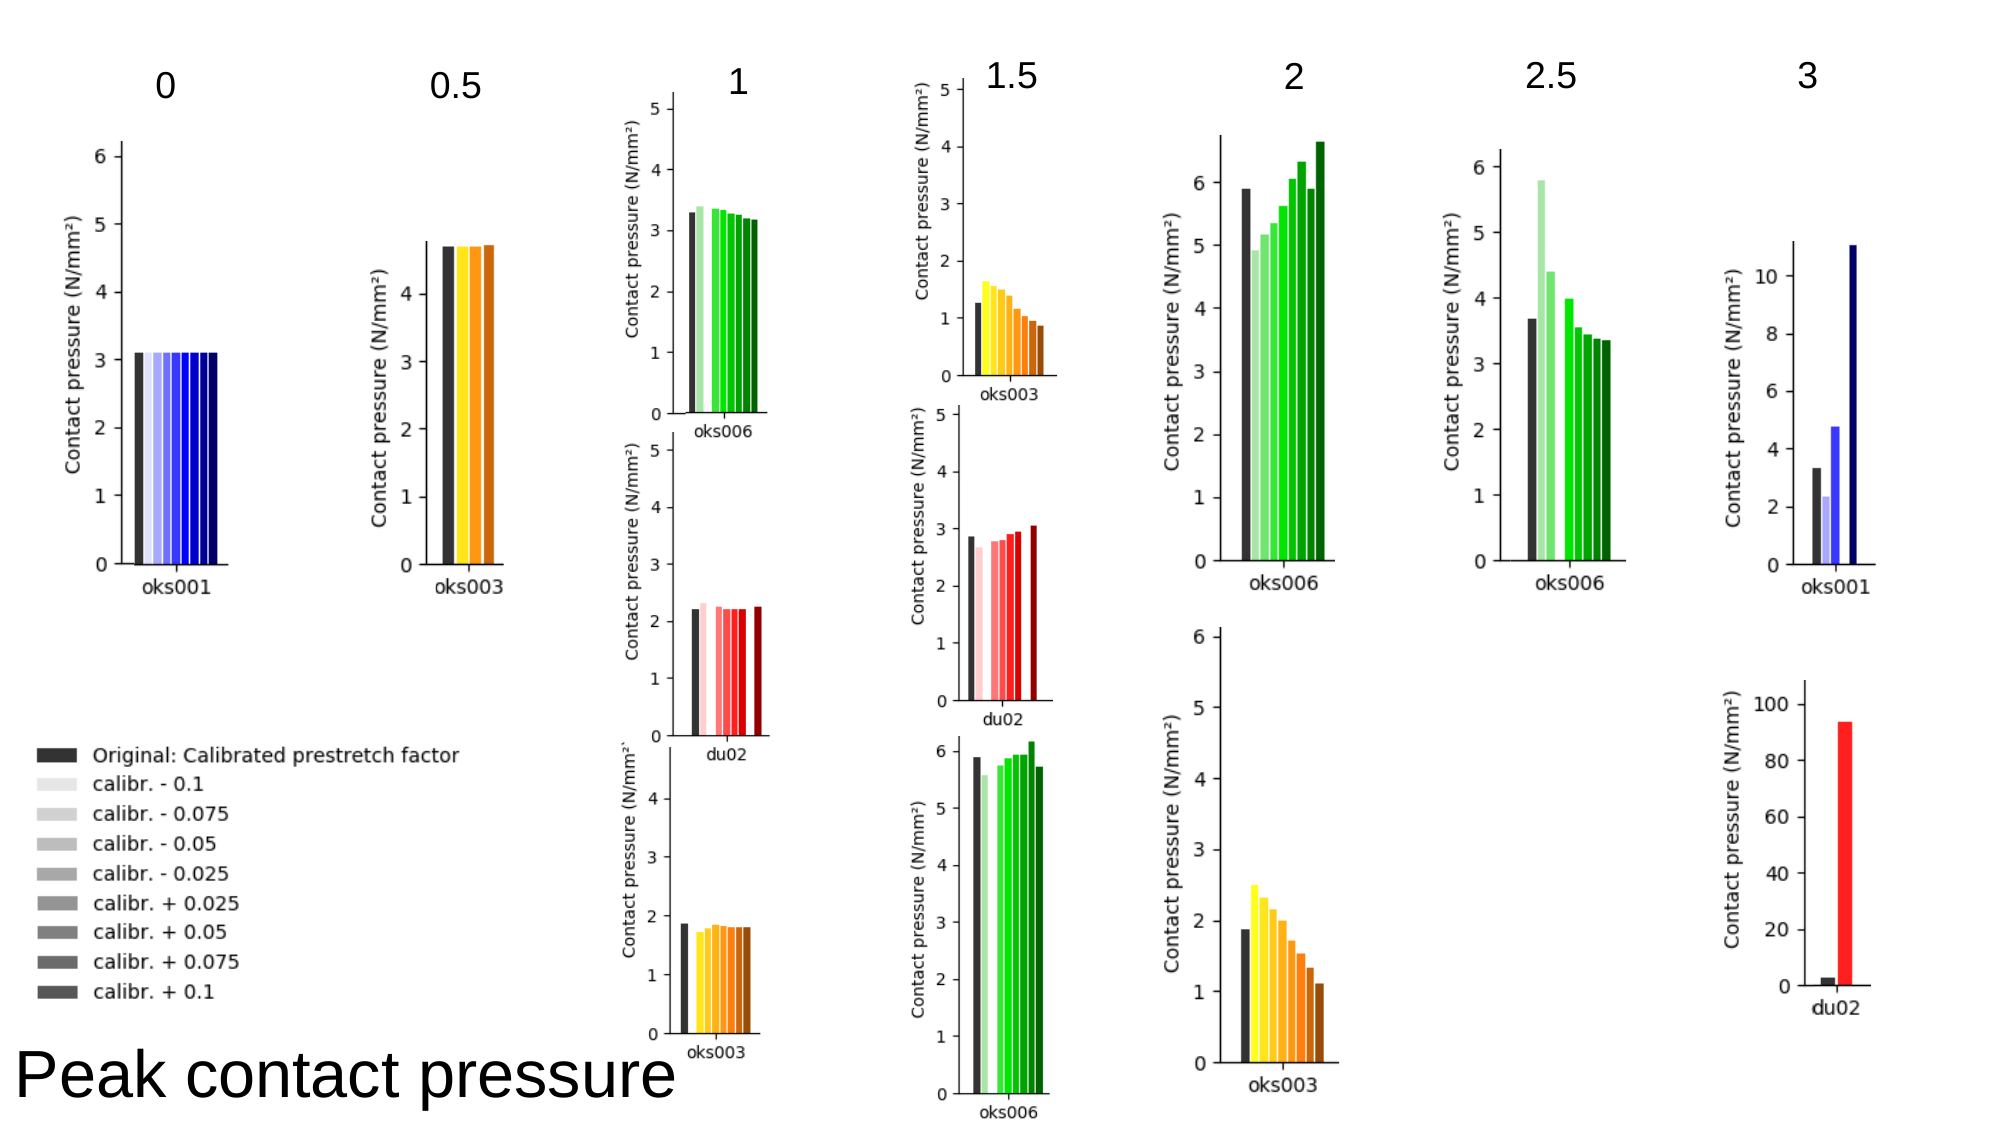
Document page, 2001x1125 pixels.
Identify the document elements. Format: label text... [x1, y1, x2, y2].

picture [1438, 149, 1627, 623]
text_box 0 [140, 53, 215, 114]
picture [1715, 240, 1876, 614]
text_box 3 [1782, 44, 1877, 104]
picture [1145, 627, 1340, 1125]
picture [901, 78, 1058, 1120]
picture [356, 240, 504, 614]
text_box 1.5 [971, 44, 1066, 104]
text_box 2 [1269, 44, 1364, 104]
text_box Peak contact pressure [0, 1023, 715, 1118]
picture [603, 92, 770, 1086]
picture [54, 141, 229, 629]
text_box 2.5 [1510, 44, 1605, 104]
picture [1712, 680, 1871, 1035]
text_box 1 [713, 49, 808, 110]
text_box 0.5 [415, 53, 510, 114]
picture [28, 743, 460, 1040]
picture [1154, 135, 1335, 623]
